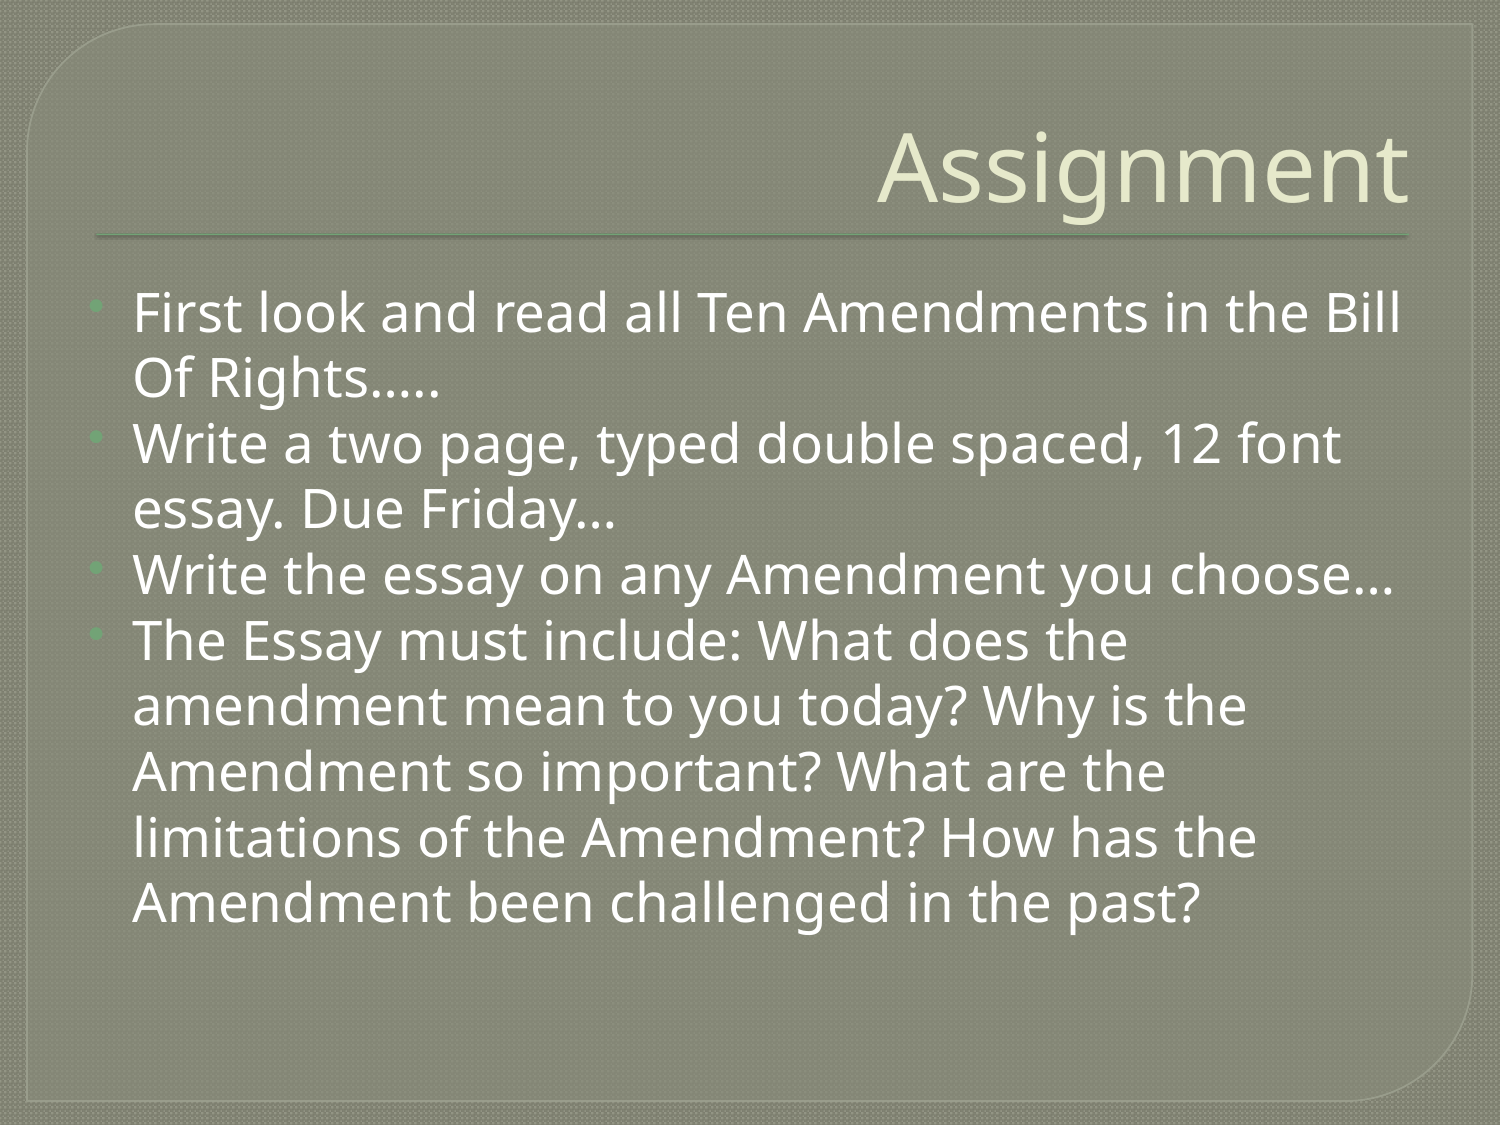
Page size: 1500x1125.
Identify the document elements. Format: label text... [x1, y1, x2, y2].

title Assignment [75, 41, 1425, 230]
list First look and read all Ten Amendments in the Bill Of Rights….. Write a two page, typed double spaced, 12 font essay. Due Friday… Write the essay on any Amendment you choose… The Essay must include: What does the amendment mean to you today? Why is the Amendment so important? What are the limitations of the Amendment? How has the Amendment been challenged in the past? [75, 270, 1425, 1013]
